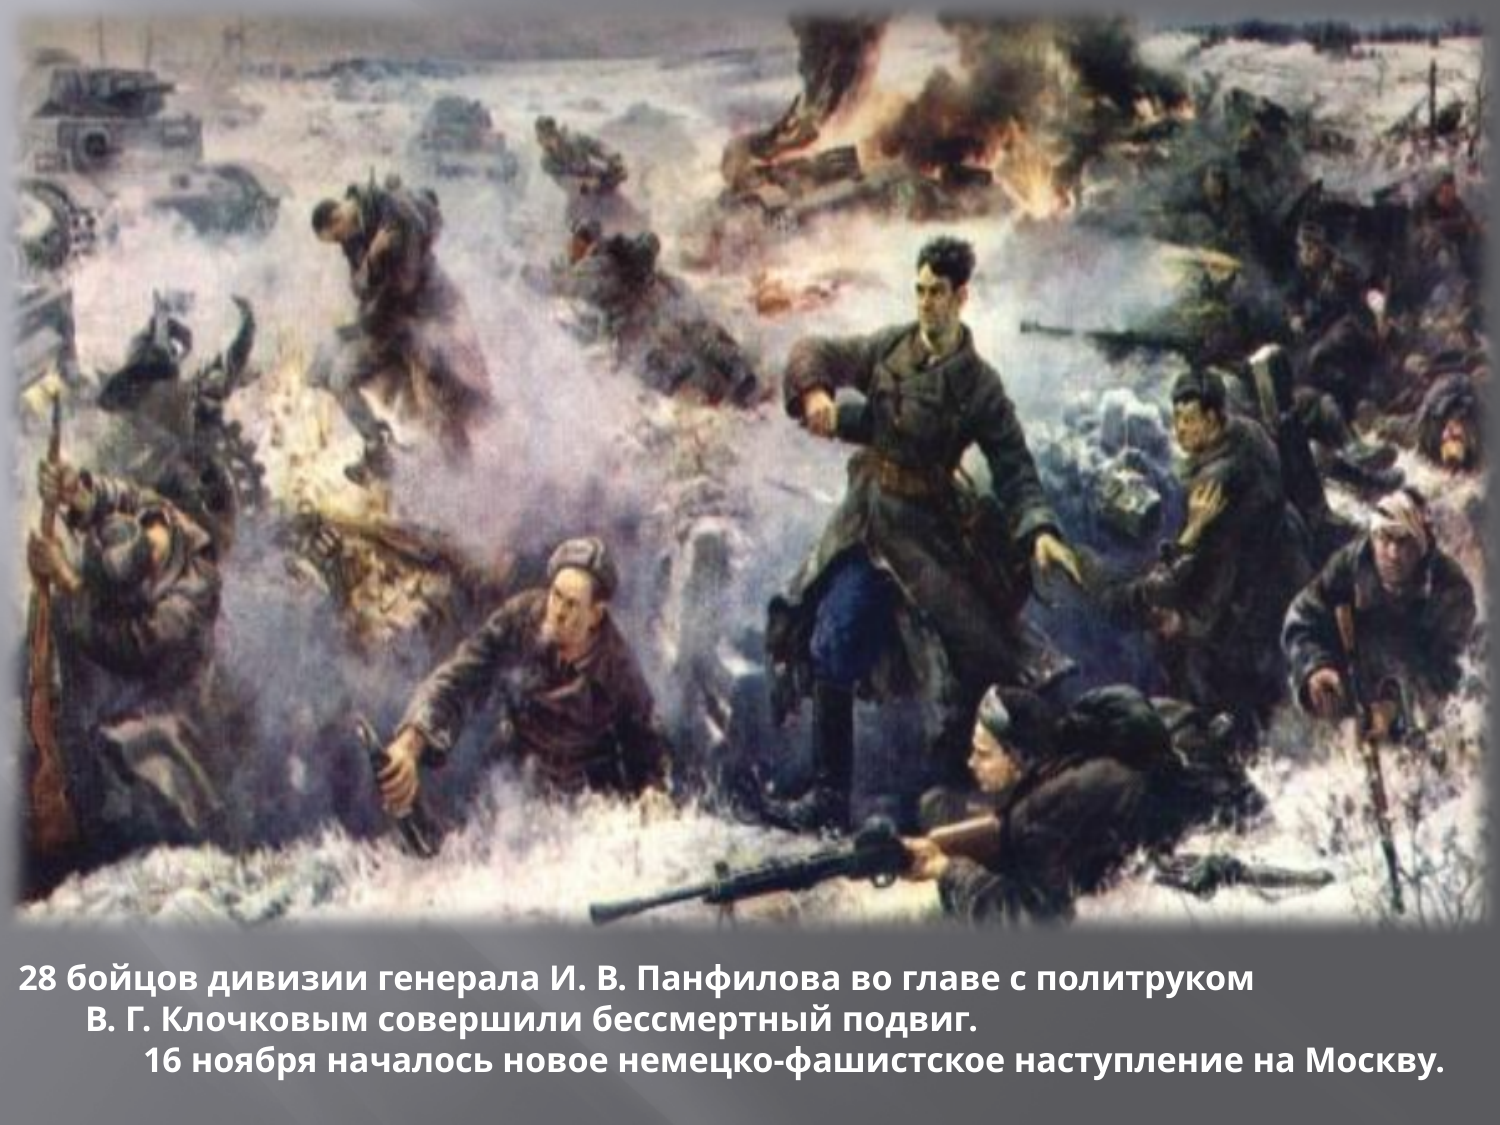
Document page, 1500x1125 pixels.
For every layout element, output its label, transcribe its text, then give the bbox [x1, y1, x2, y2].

picture [0, 0, 1500, 938]
subtitle 28 бойцов дивизии генерала И. В. Панфилова во главе с политруком В. Г. Клочковым совершили бессмертный подвиг. 16 ноября началось новое немецко-фашистское наступление на Москву. [0, 949, 1500, 1125]
